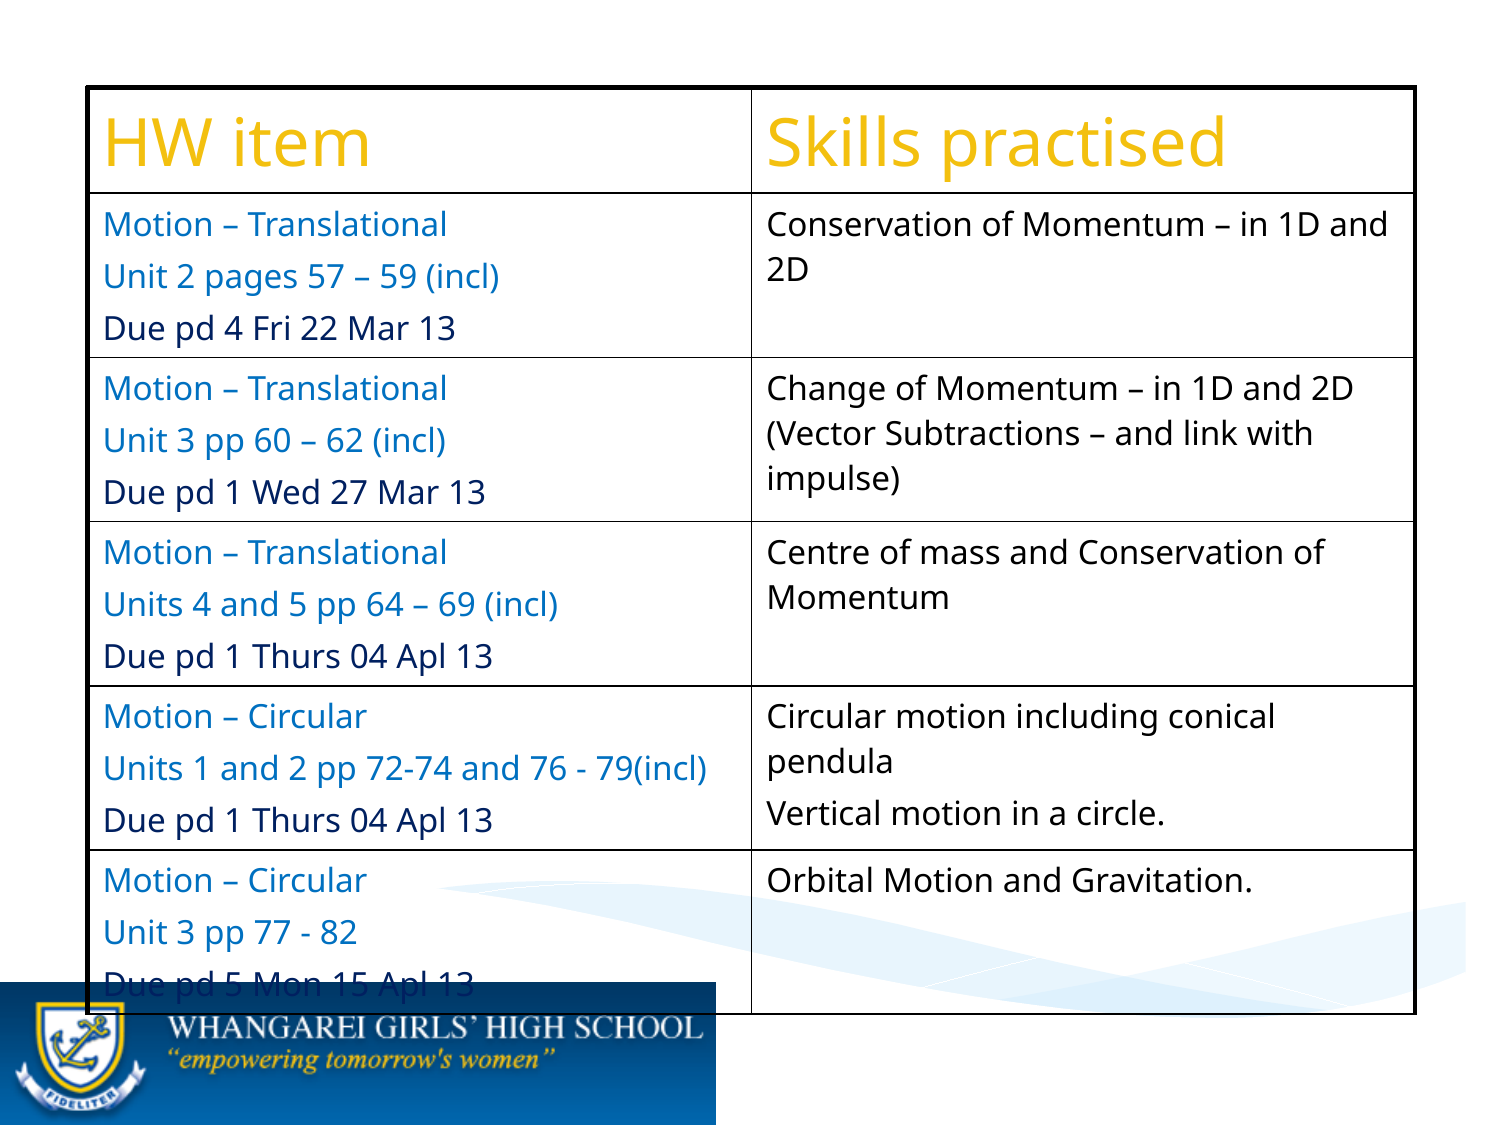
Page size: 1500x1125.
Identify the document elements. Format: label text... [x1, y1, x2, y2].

table_cell Circular motion including conical pendula Vertical motion in a circle. [752, 687, 1413, 849]
table_cell Orbital Motion and Gravitation. [752, 851, 1413, 1013]
table_header HW item [90, 90, 751, 192]
table_cell Motion – Circular Unit 3 pp 77 - 82 Due pd 5 Mon 15 Apl 13 [90, 851, 751, 1013]
table_header Skills practised [752, 90, 1413, 192]
table_cell Motion – Translational Unit 2 pages 57 – 59 (incl) Due pd 4 Fri 22 Mar 13 [90, 194, 751, 357]
table_cell Motion – Translational Units 4 and 5 pp 64 – 69 (incl) Due pd 1 Thurs 04 Apl 13 [90, 522, 751, 685]
table_cell Centre of mass and Conservation of Momentum [752, 522, 1413, 685]
table_cell Motion – Translational Unit 3 pp 60 – 62 (incl) Due pd 1 Wed 27 Mar 13 [90, 358, 751, 521]
table_cell Change of Momentum – in 1D and 2D (Vector Subtractions – and link with impulse) [752, 358, 1413, 521]
picture [0, 982, 716, 1125]
table_cell Conservation of Momentum – in 1D and 2D [752, 194, 1413, 357]
table_cell Motion – Circular Units 1 and 2 pp 72-74 and 76 - 79(incl) Due pd 1 Thurs 04 Apl 13 [90, 687, 751, 849]
